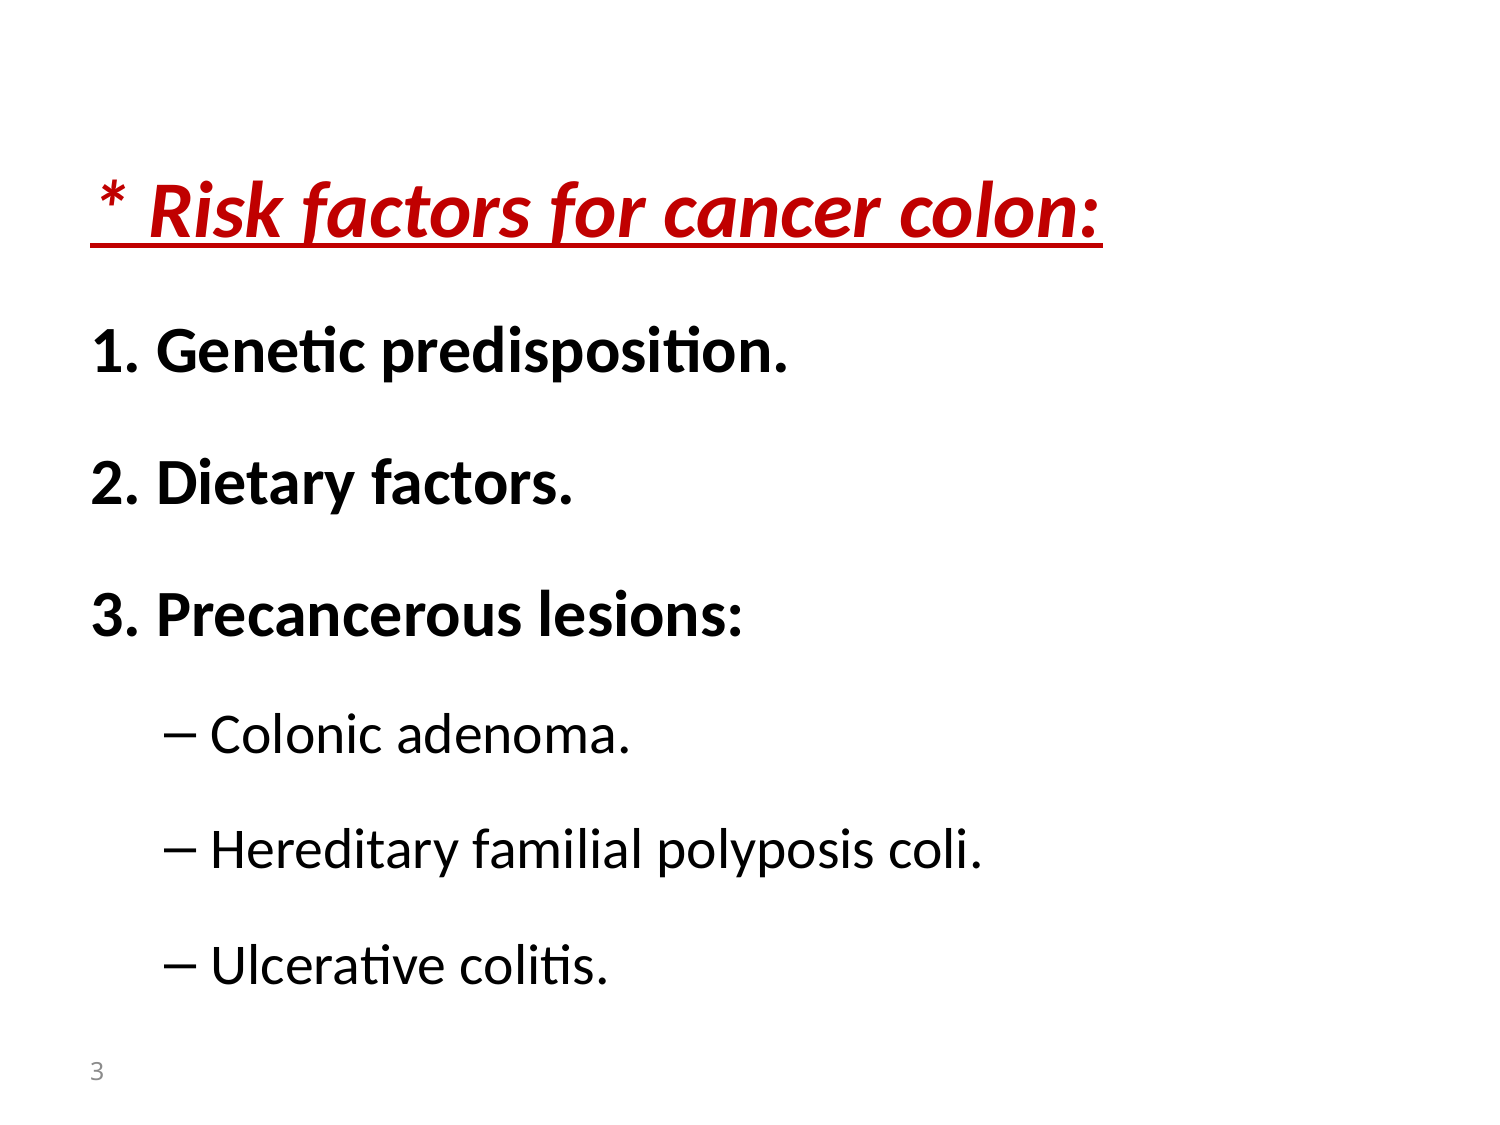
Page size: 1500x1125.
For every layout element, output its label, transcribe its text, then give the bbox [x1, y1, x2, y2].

slide_number 3 [75, 1042, 425, 1103]
list * Risk factors for cancer colon: 1. Genetic predisposition. 2. Dietary factors. 3. Precancerous lesions: Colonic adenoma. Hereditary familial polyposis coli. Ulcerative colitis. [75, 101, 1425, 1005]
